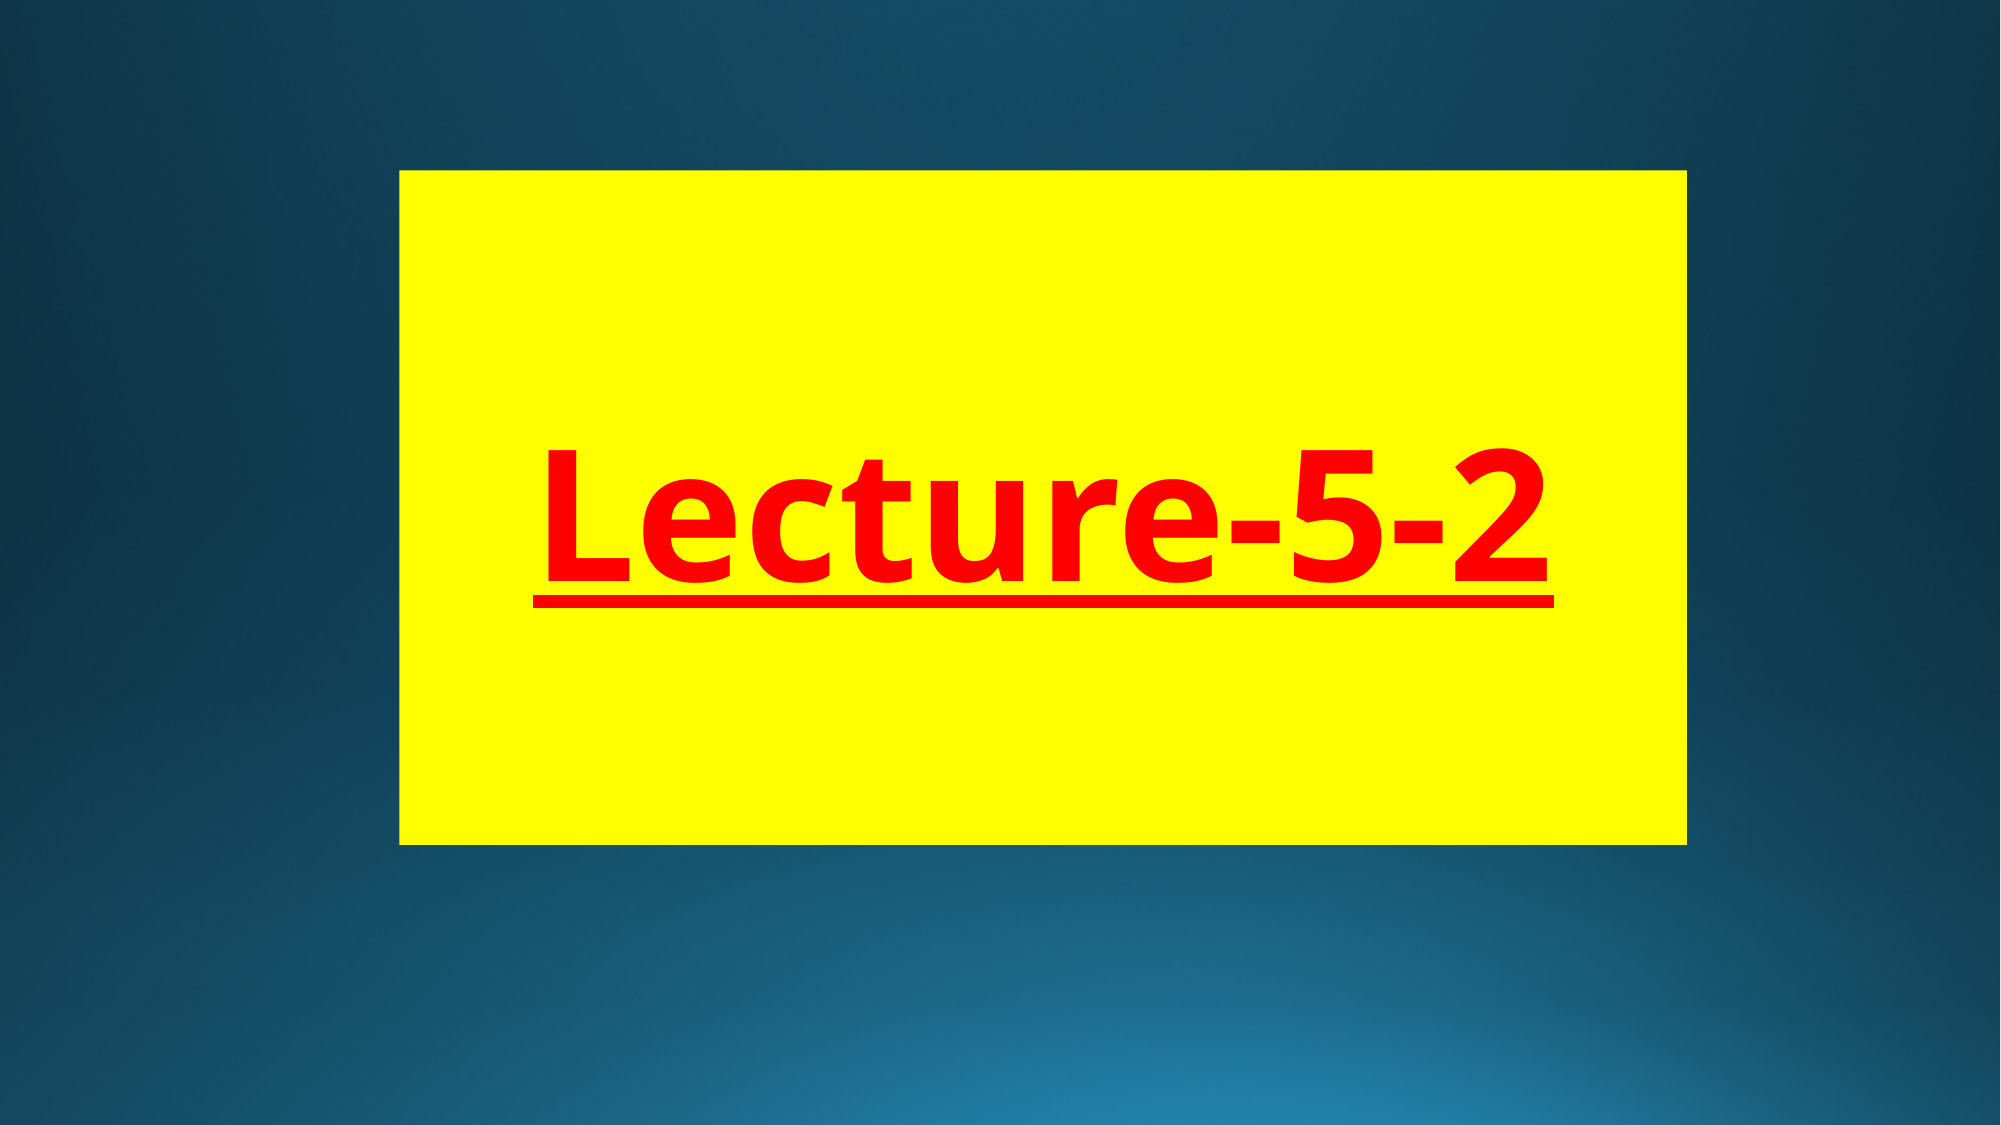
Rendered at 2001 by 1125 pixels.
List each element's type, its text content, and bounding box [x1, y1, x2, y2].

text_box Lecture-5-2 [399, 170, 1687, 845]
picture [0, 0, 2001, 1125]
